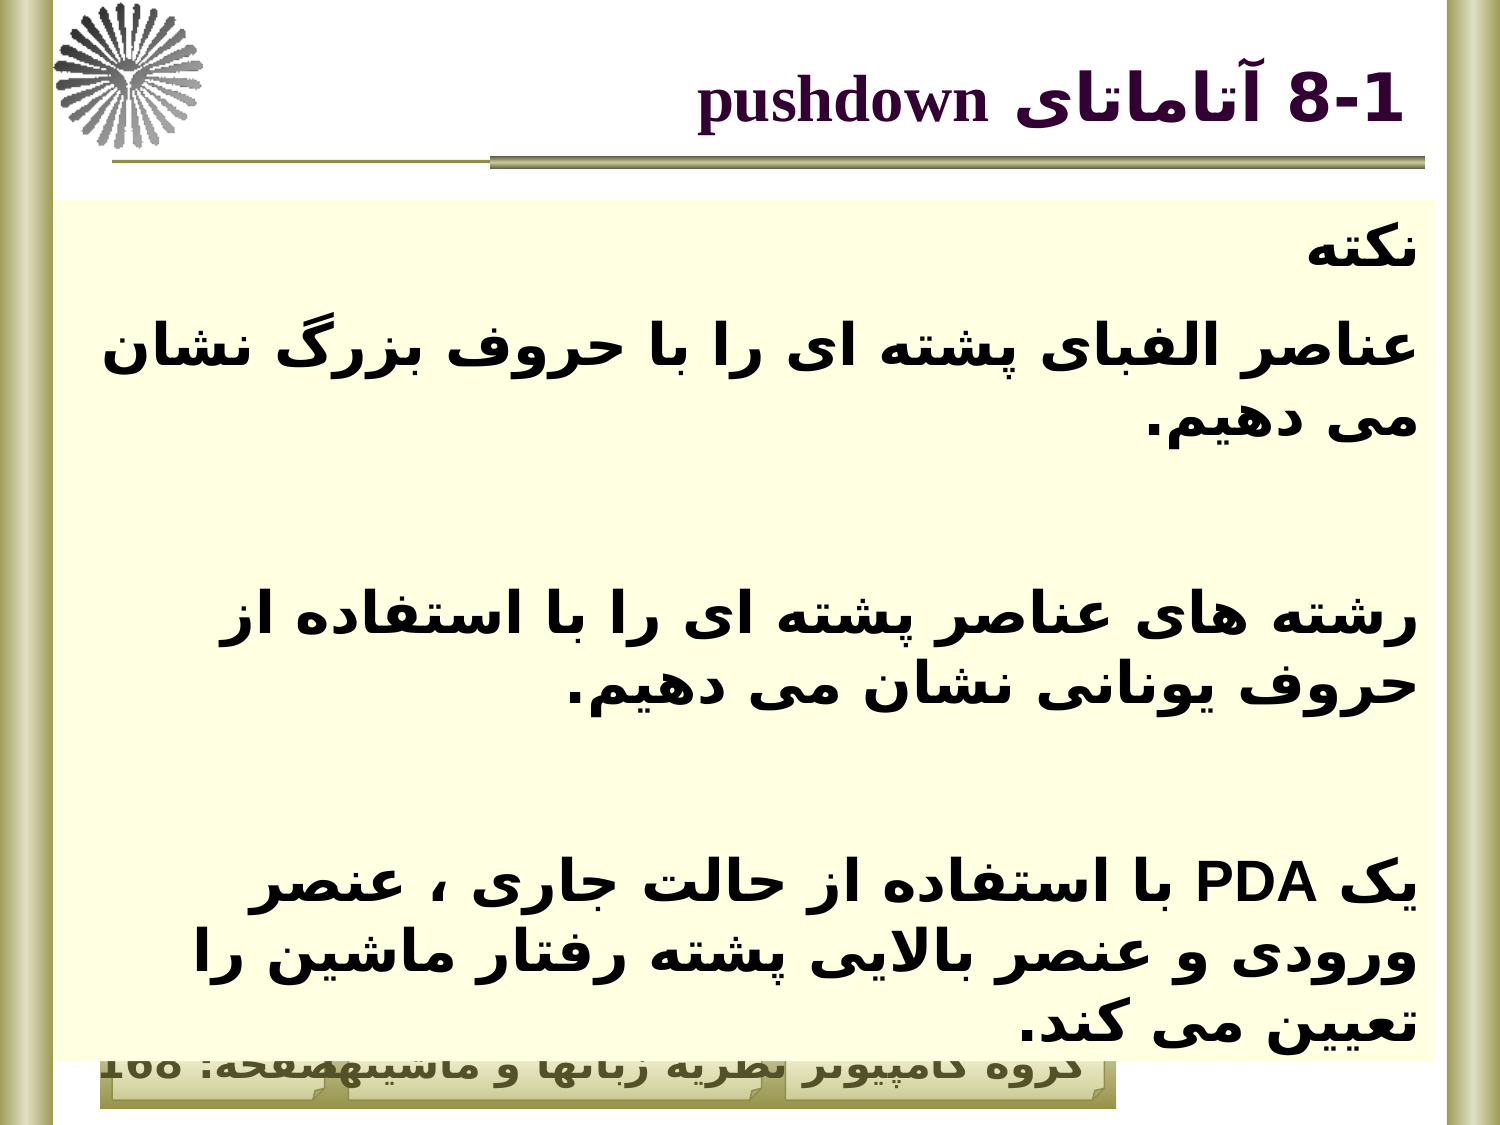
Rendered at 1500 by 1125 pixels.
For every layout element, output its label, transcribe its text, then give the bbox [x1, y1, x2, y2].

title 8-1 آتاماتای pushdown [147, 42, 1423, 147]
text_box نکته عناصر الفبای پشته ای را با حروف بزرگ نشان می دهیم. رشته های عناصر پشته ای را با استفاده از حروف یونانی نشان می دهیم. یک PDA با استفاده از حالت جاری ، عنصر ورودی و عنصر بالایی پشته رفتار ماشین را تعیین می کند. [53, 200, 1436, 1062]
